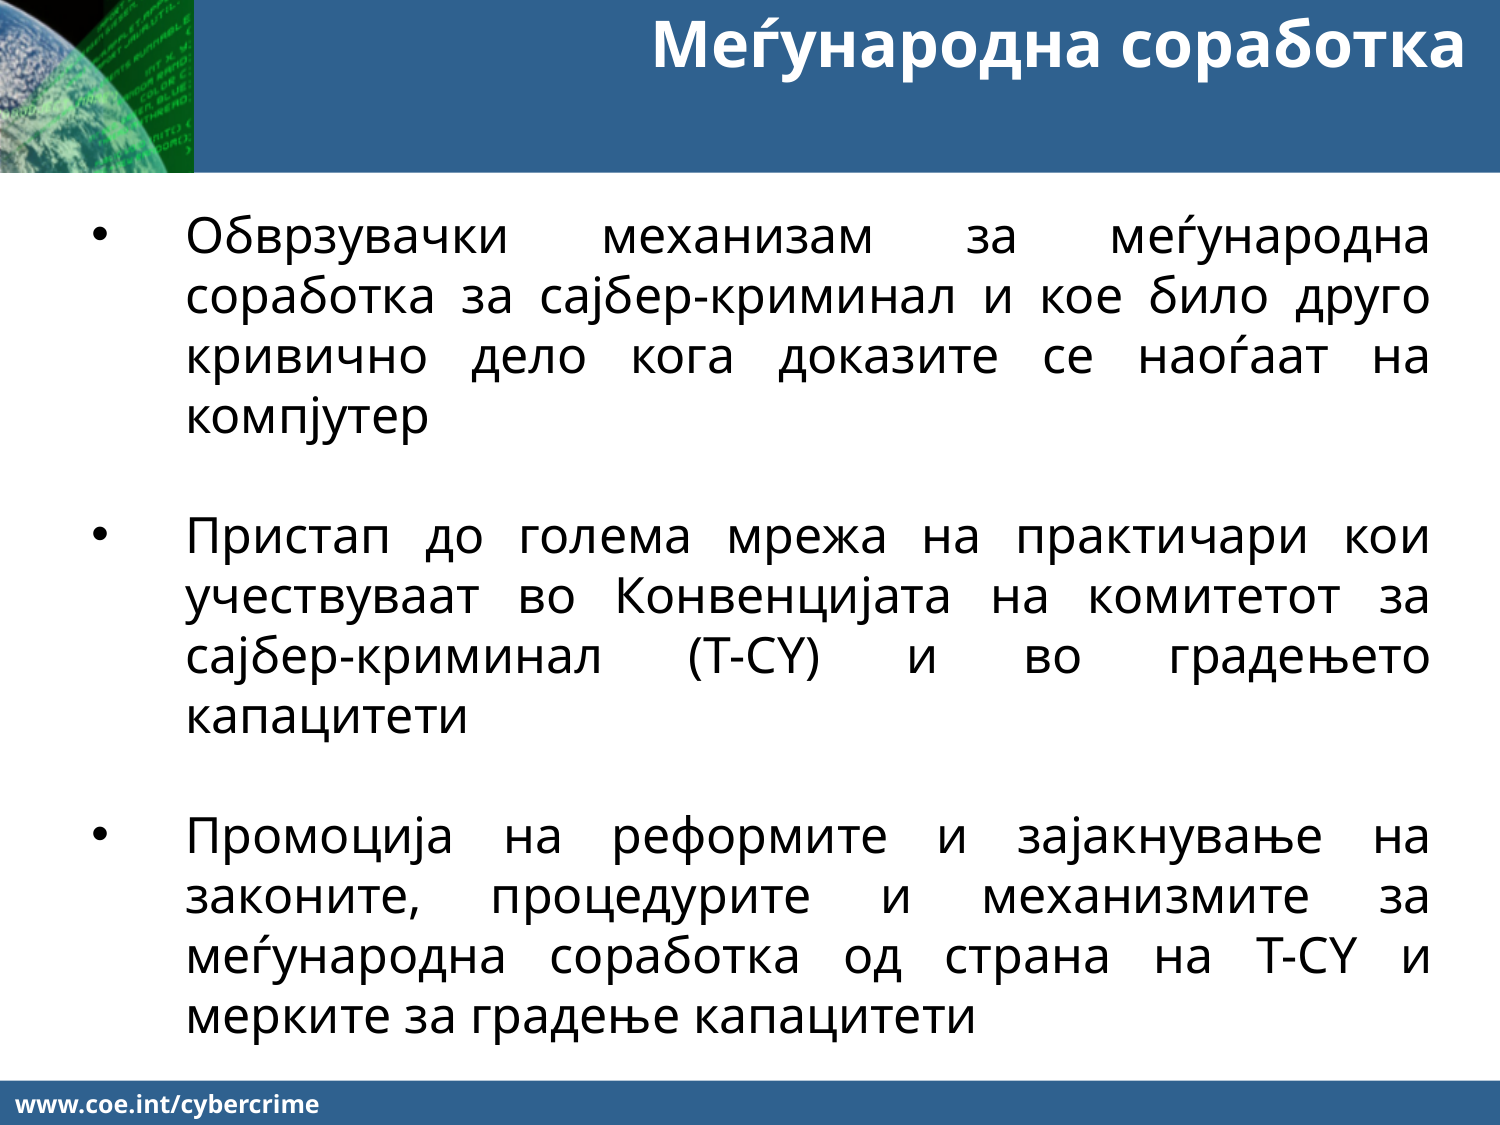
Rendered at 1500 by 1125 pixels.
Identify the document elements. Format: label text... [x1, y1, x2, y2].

text_box www.coe.int/cybercrime [0, 1079, 1500, 1125]
picture [0, 0, 194, 173]
text_box [197, 0, 1500, 175]
text_box Обврзувачки механизам за меѓународна соработка за сајбер-криминал и кое било друго кривично дело кога доказите се наоѓаат на компјутер Пристап до голема мрежа на практичари кои учествуваат во Конвенцијата на комитетот за сајбер-криминал (T-CY) и во градењето капацитети Промоција на реформите и зајакнување на законите, процедурите и механизмите за меѓународна соработка од страна на T-CY и мерките за градење капацитети [76, 196, 1447, 1051]
text_box Меѓународна соработка [206, 0, 1483, 88]
